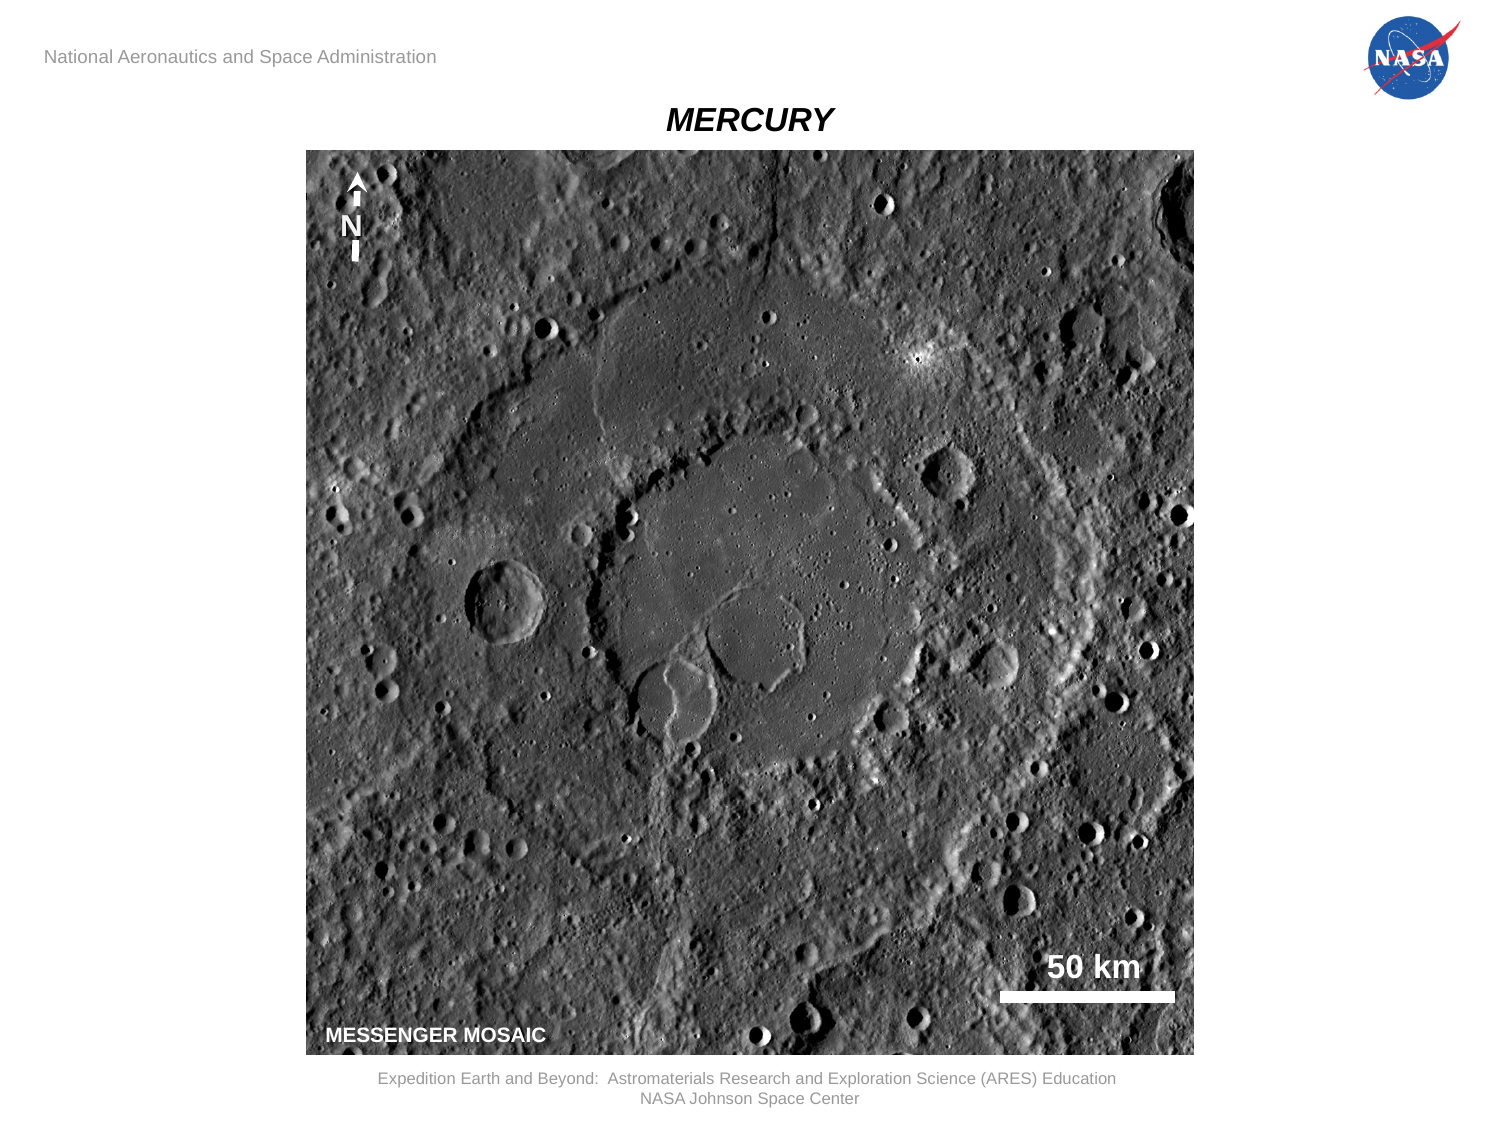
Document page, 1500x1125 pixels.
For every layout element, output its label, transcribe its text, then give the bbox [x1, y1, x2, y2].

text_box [305, 150, 1194, 1056]
text_box MERCURY [381, 91, 1119, 146]
picture [1362, 15, 1461, 100]
